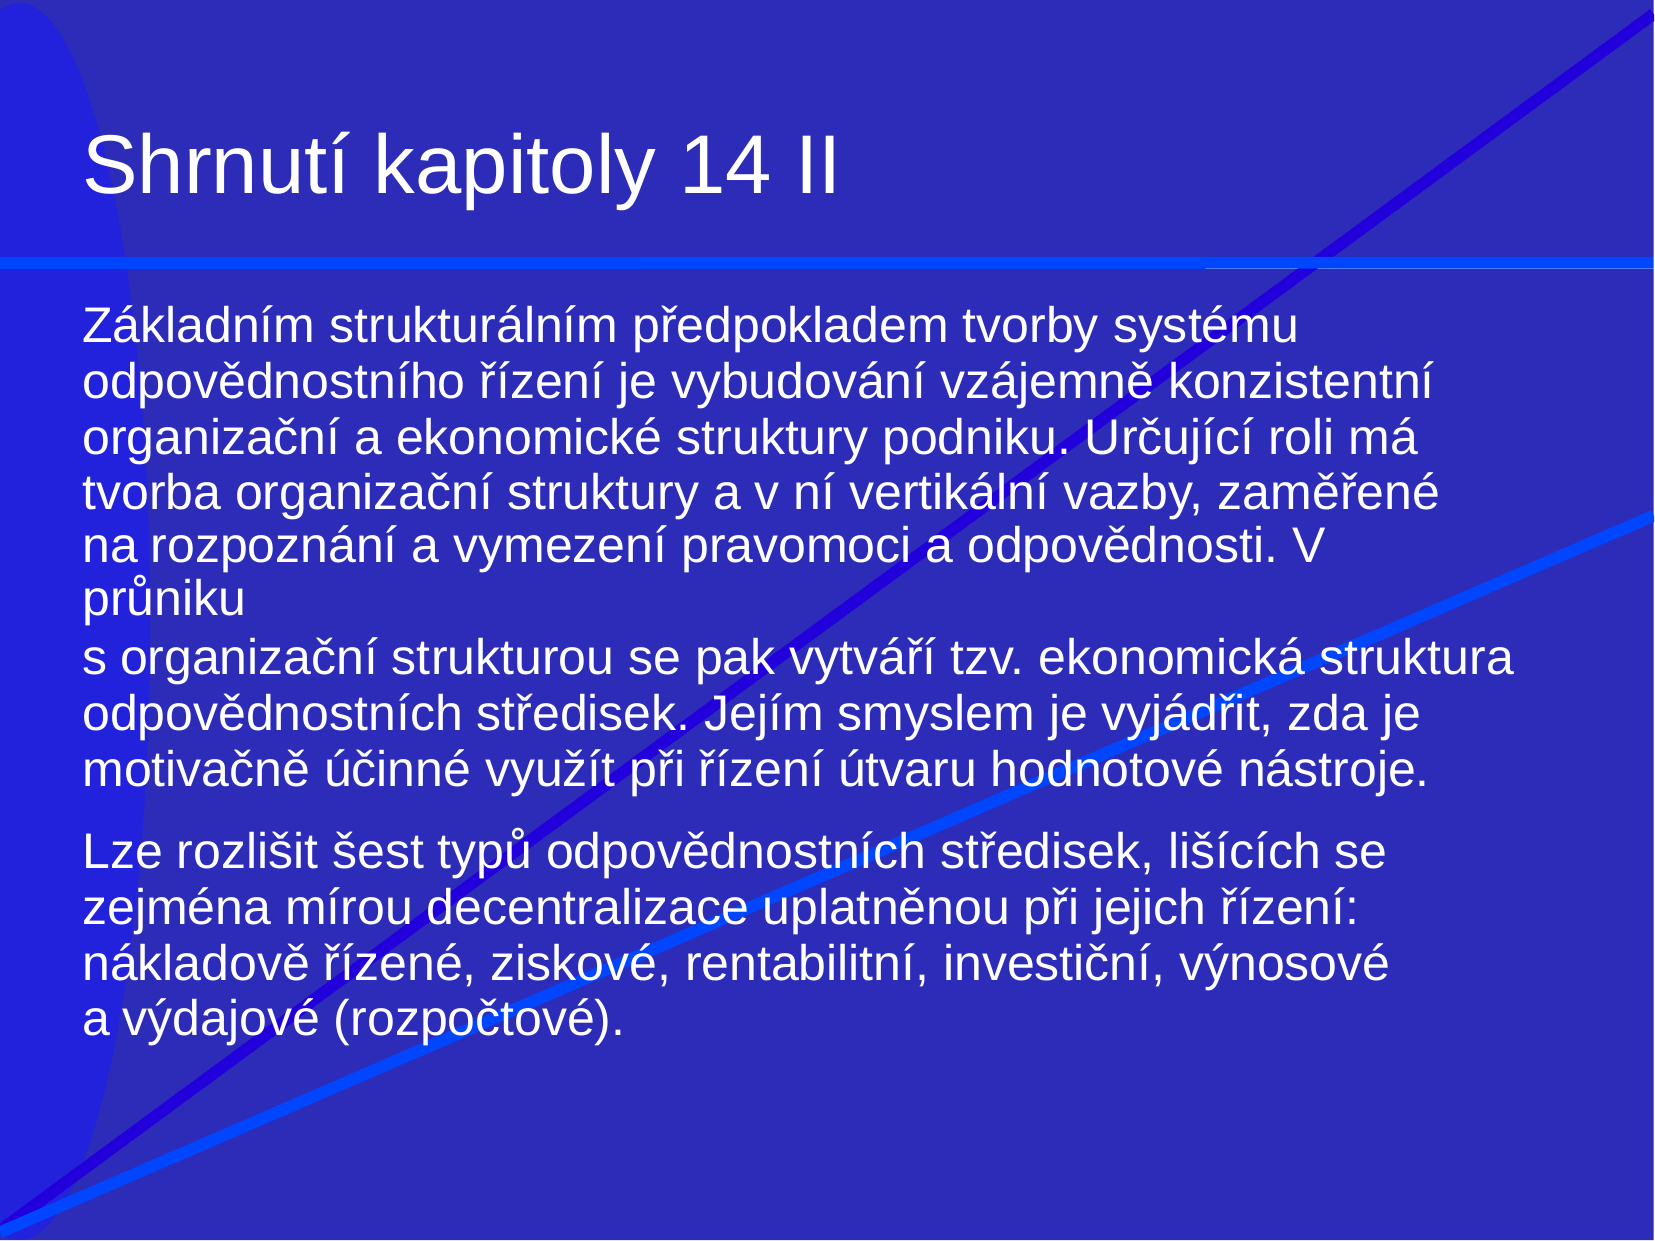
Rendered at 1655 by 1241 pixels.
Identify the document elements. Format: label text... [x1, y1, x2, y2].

title Shrnutí kapitoly 14 II [80, 64, 1574, 318]
text_box Základním strukturálním předpokladem tvorby systému odpovědnostního řízení je vybudování vzájemně konzistentní organizační a ekonomické struktury podniku. Určující roli má tvorba organizační struktury a v ní vertikální vazby, zaměřené na rozpoznání a vymezení pravomoci a odpovědnosti. V průniku s organizační strukturou se pak vytváří tzv. ekonomická struktura odpovědnostních středisek. Jejím smyslem je vyjádřit, zda je motivačně účinné využít při řízení útvaru hodnotové nástroje. Lze rozlišit šest typů odpovědnostních středisek, lišících se zejména mírou decentralizace uplatněnou při jejich řízení: nákladově řízené, ziskové, rentabilitní, investiční, výnosové a výdajové (rozpočtové). [80, 296, 1518, 1047]
